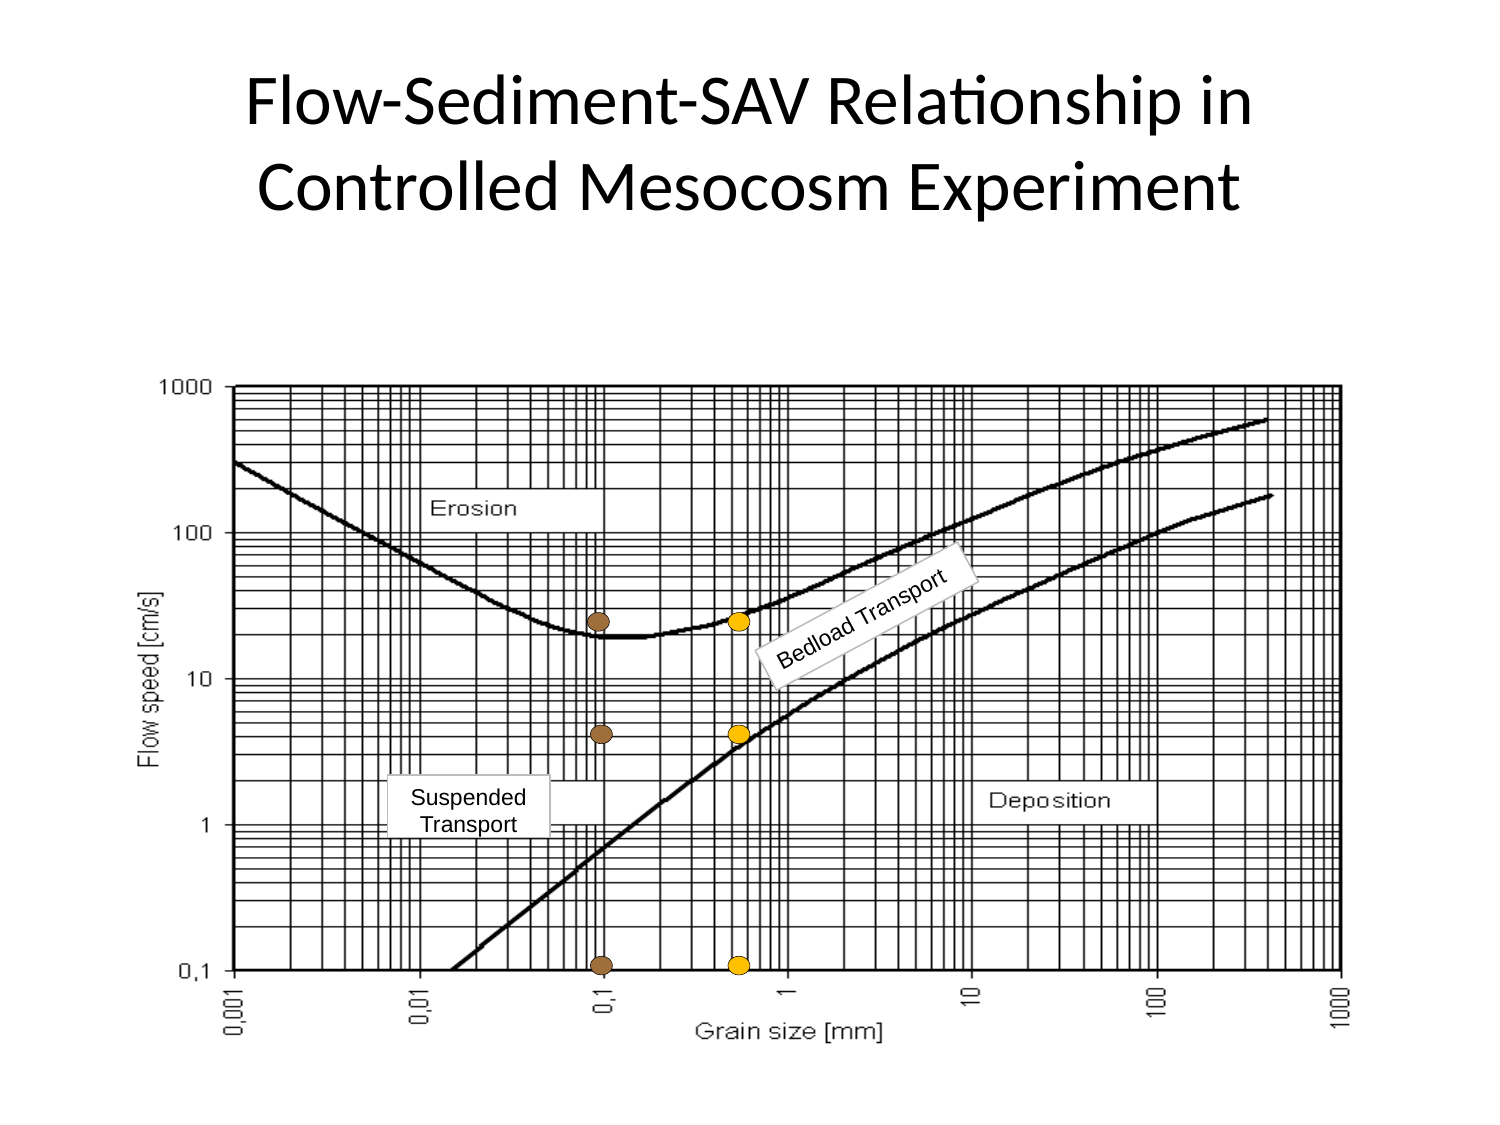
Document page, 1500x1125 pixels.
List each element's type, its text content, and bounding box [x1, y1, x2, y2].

title Flow-Sediment-SAV Relationship in Controlled Mesocosm Experiment [75, 45, 1425, 233]
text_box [87, 349, 1390, 1093]
